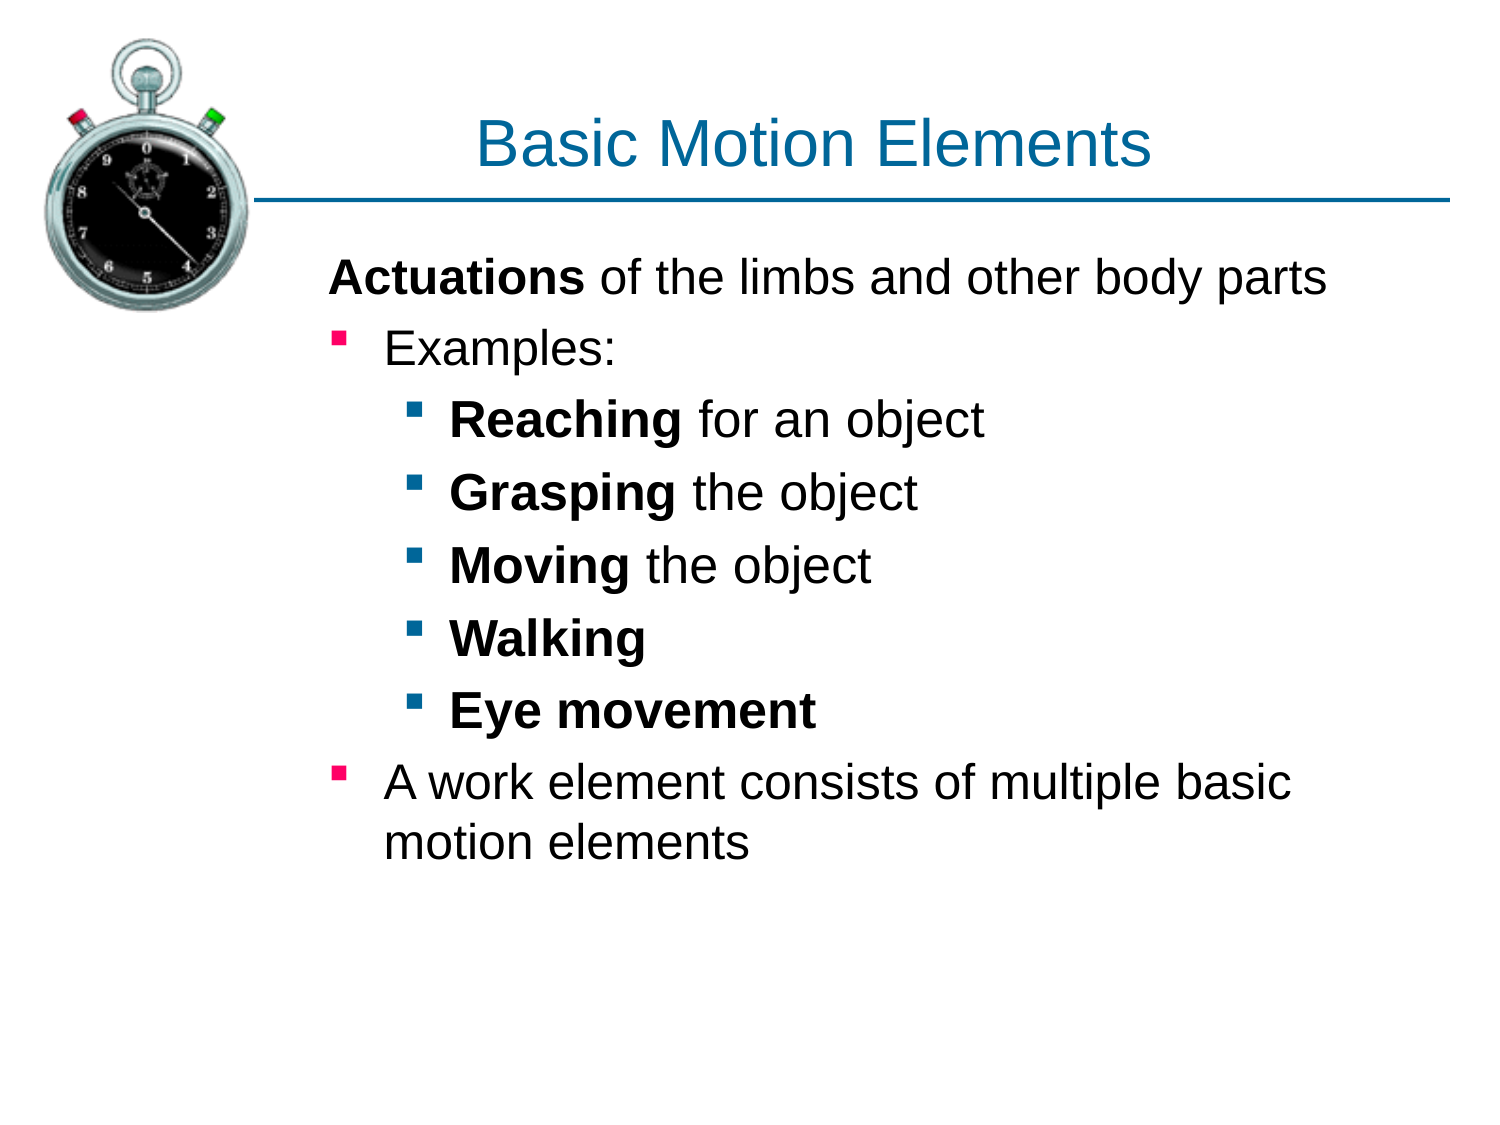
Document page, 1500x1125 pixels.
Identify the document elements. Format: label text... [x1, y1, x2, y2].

list Actuations of the limbs and other body parts Examples: Reaching for an object Grasping the object Moving the object Walking Eye movement A work element consists of multiple basic motion elements [312, 237, 1450, 975]
picture [37, 37, 254, 313]
title Basic Motion Elements [275, 37, 1354, 188]
